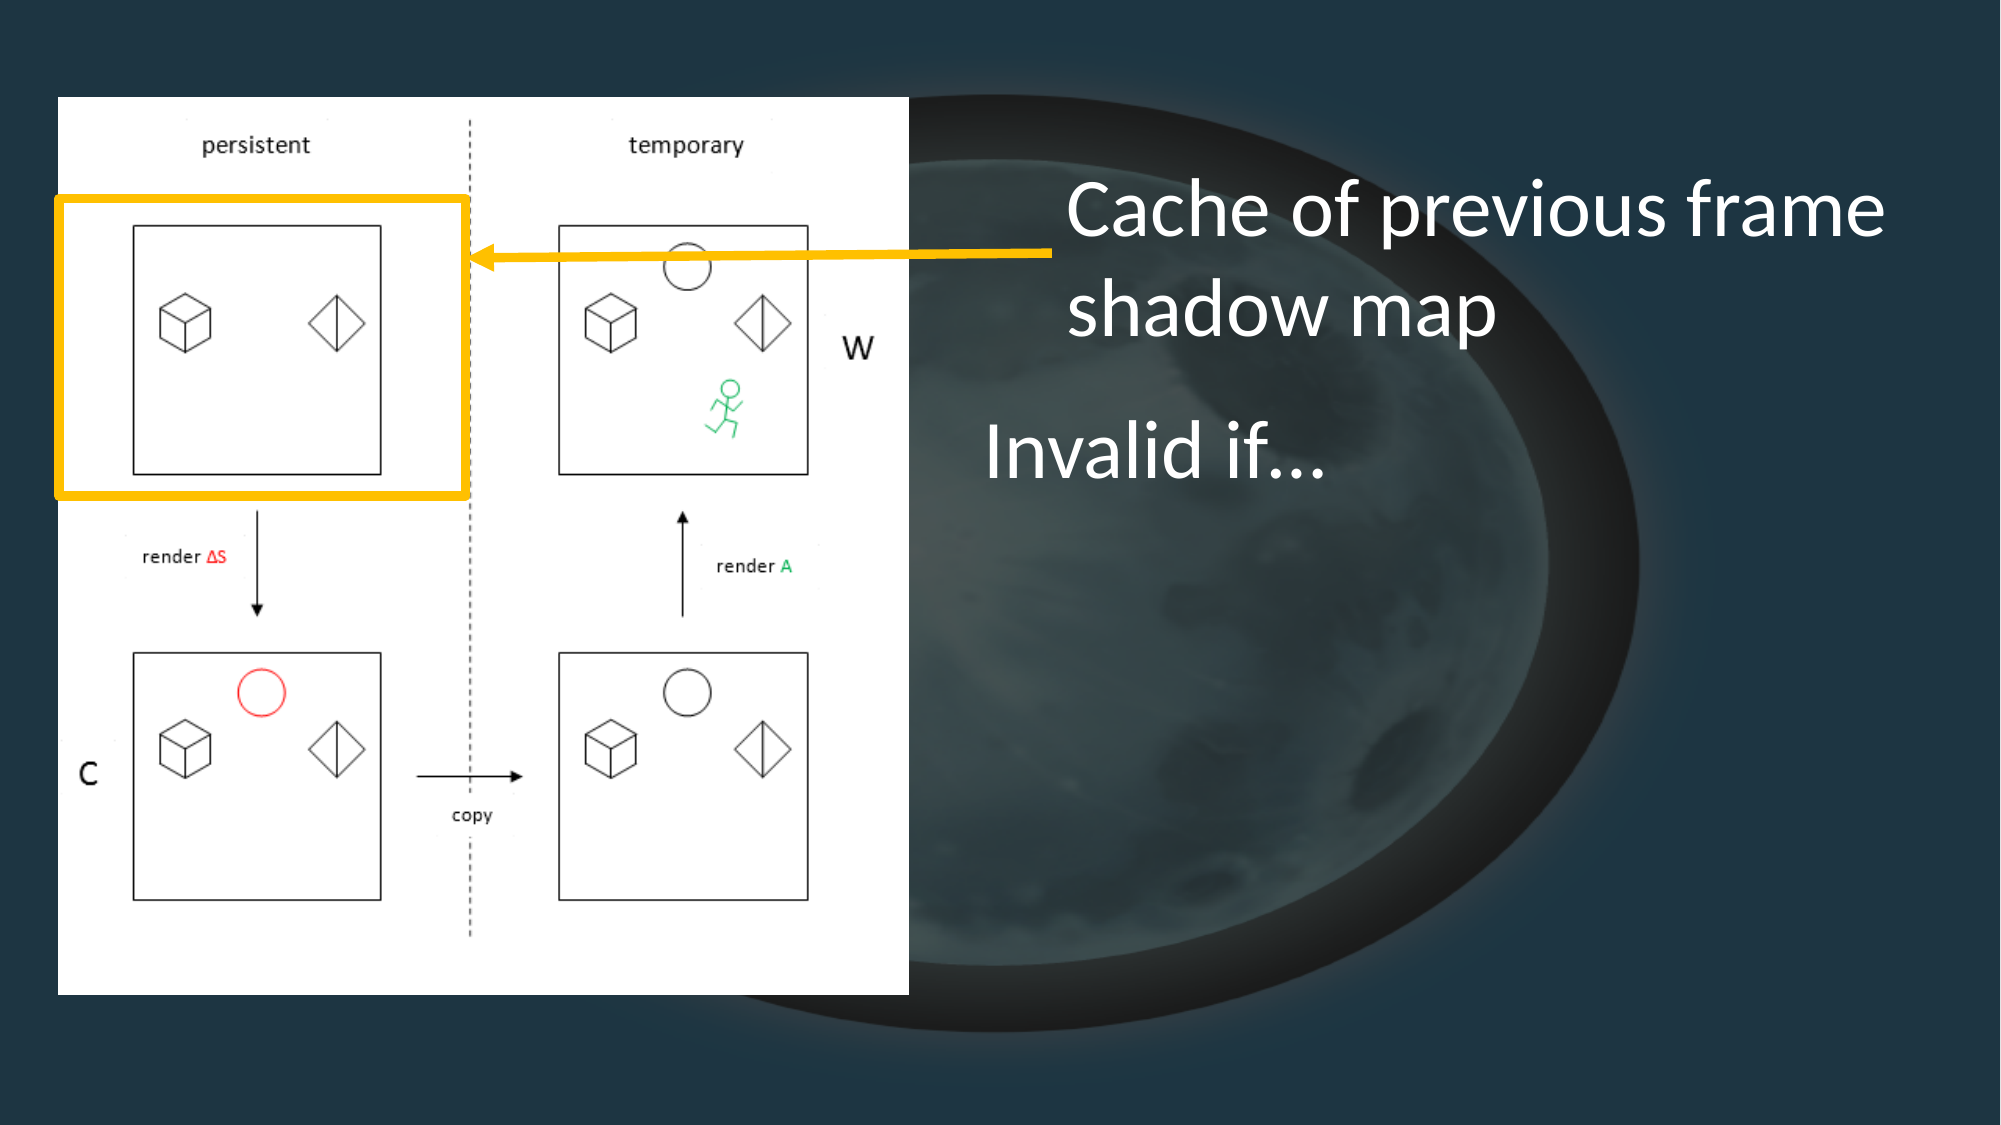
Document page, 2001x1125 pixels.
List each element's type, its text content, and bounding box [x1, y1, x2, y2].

text_box Invalid if… [969, 388, 1342, 503]
picture [0, 0, 2001, 1125]
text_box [465, 254, 1052, 258]
text_box Cache of previous frame shadow map [1051, 145, 1965, 361]
